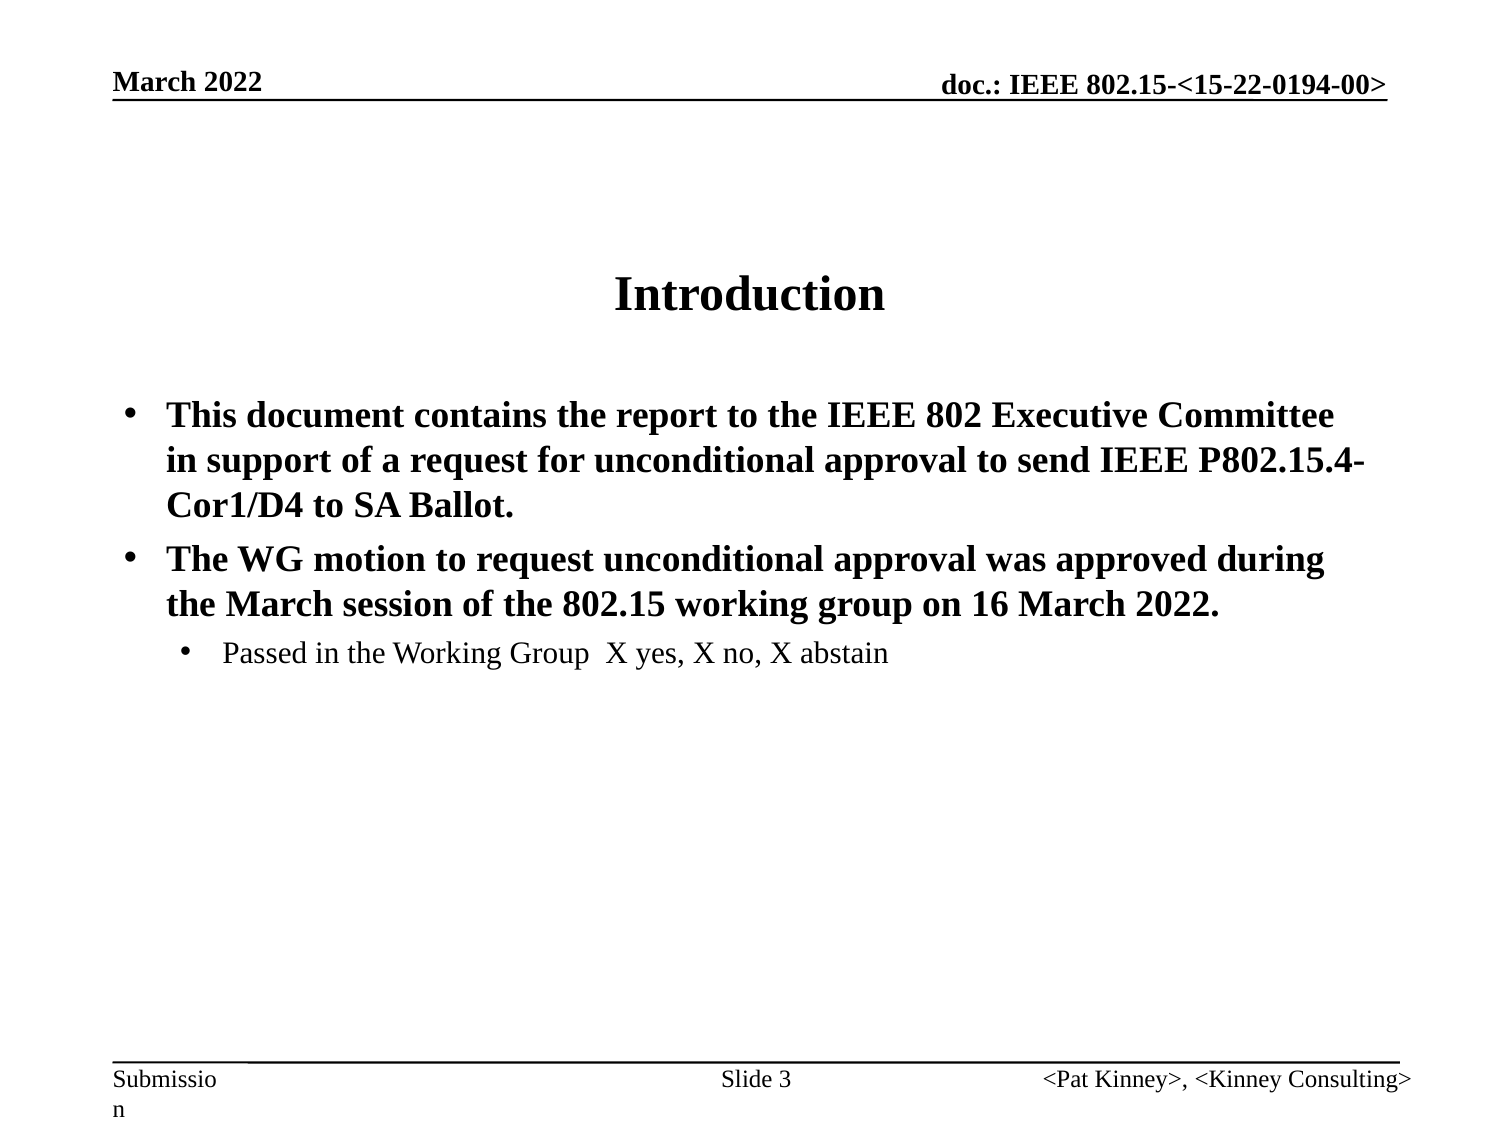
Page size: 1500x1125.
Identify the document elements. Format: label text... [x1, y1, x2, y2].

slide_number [112, 62, 375, 98]
text_box This document contains the report to the IEEE 802 Executive Committee in support of a request for unconditional approval to send IEEE P802.15.4-Cor1/D4 to SA Ballot. The WG motion to request unconditional approval was approved during the March session of the 802.15 working group on 16 March 2022. Passed in the Working Group X yes, X no, X abstain [112, 384, 1387, 891]
text_box Introduction [112, 224, 1387, 356]
slide_number Slide 3 [712, 1062, 800, 1093]
footer <Pat Kinney>, <Kinney Consulting> [900, 1062, 1413, 1093]
